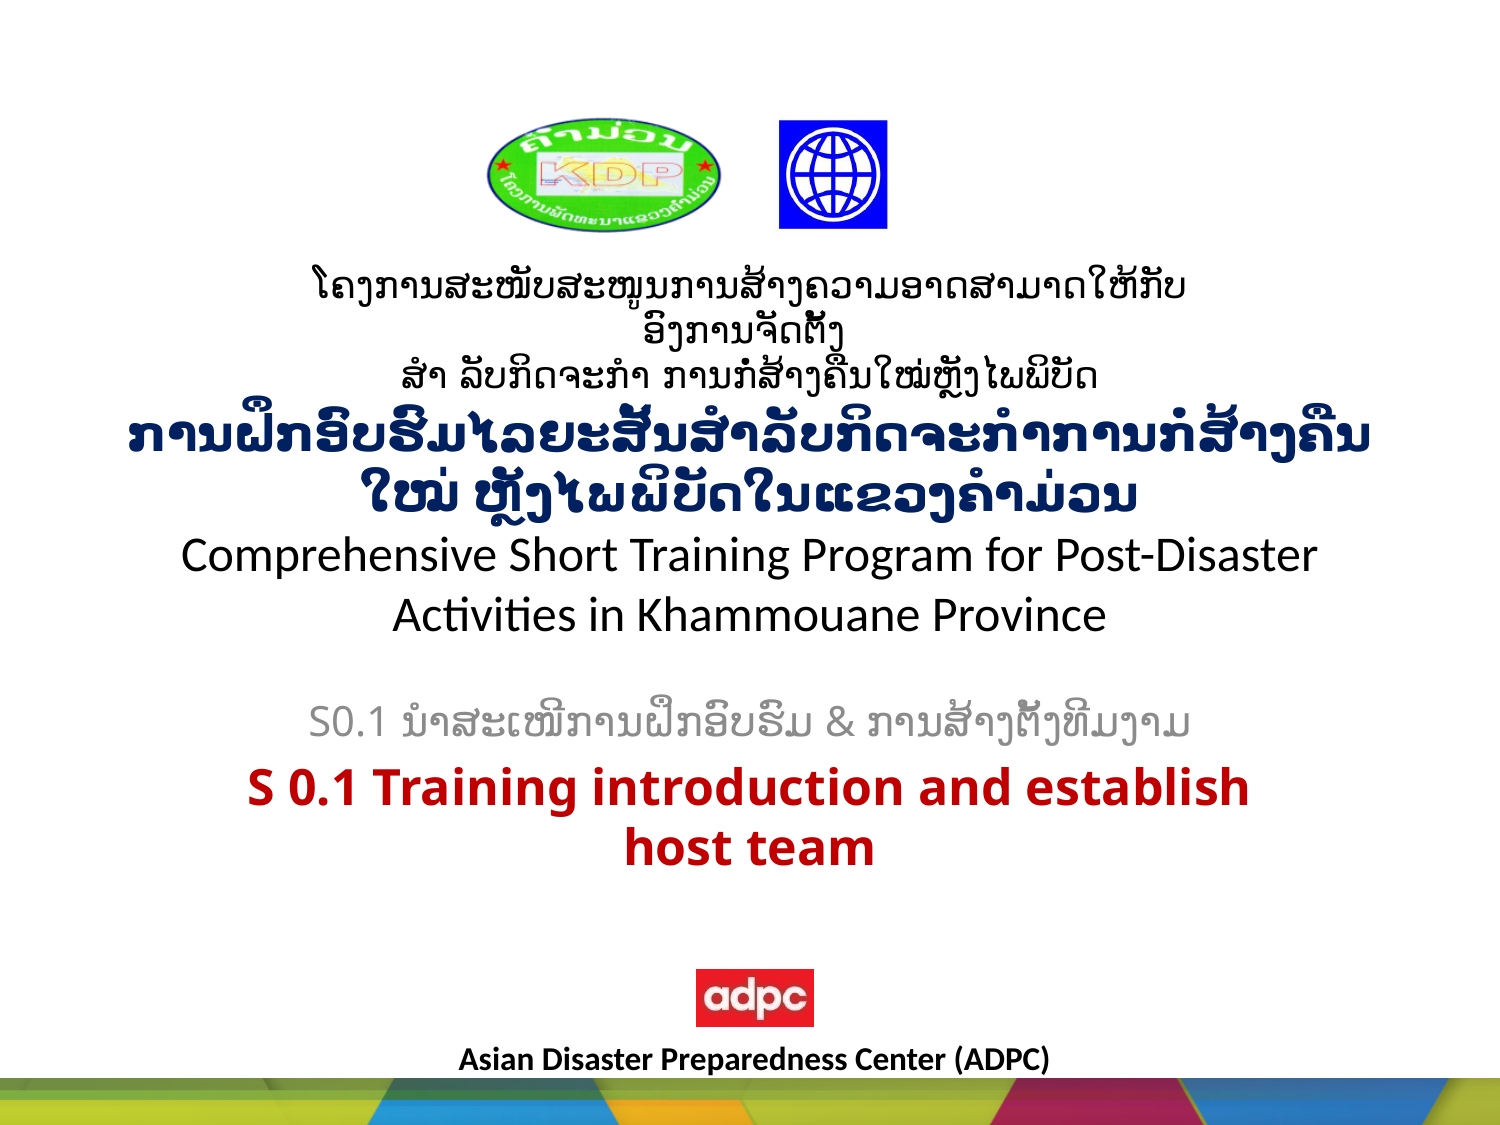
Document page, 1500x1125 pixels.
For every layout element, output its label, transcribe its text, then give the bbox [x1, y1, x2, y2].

picture [696, 969, 814, 1027]
text_box Asian Disaster Preparedness Center (ADPC) [229, 1029, 1282, 1085]
picture [0, 1078, 1500, 1125]
text_box ໂຄງການສະໜັບສະໜູນການສ້າງຄວາມອາດສາມາດໃຫ້ກັບອົງການຈັດຕັ້ງ ສໍາ ລັບກິດຈະກໍາ ການກໍ່ສ້າງຄືນໃໝ່ຫຼັງໄພພິບັດ [268, 253, 1232, 404]
picture [774, 114, 893, 234]
subtitle S0.1 ນຳສະເໜີການຝຶກອົບຮົມ & ການສ້າງຕັ້ງທີມງາມ S 0.1 Training introduction and establish host team [225, 687, 1275, 975]
title ການຝຶກອົບຮົມໄລຍະສັ້ນສຳລັບກິດຈະກຳການກໍ່ສ້າງຄືນໃໝ່ ຫຼັງໄພພິບັດໃນແຂວງຄຳມ່ວນ Comprehensive Short Training Program for Post-Disaster Activities in Khammouane Province [112, 349, 1388, 693]
picture [482, 114, 725, 234]
